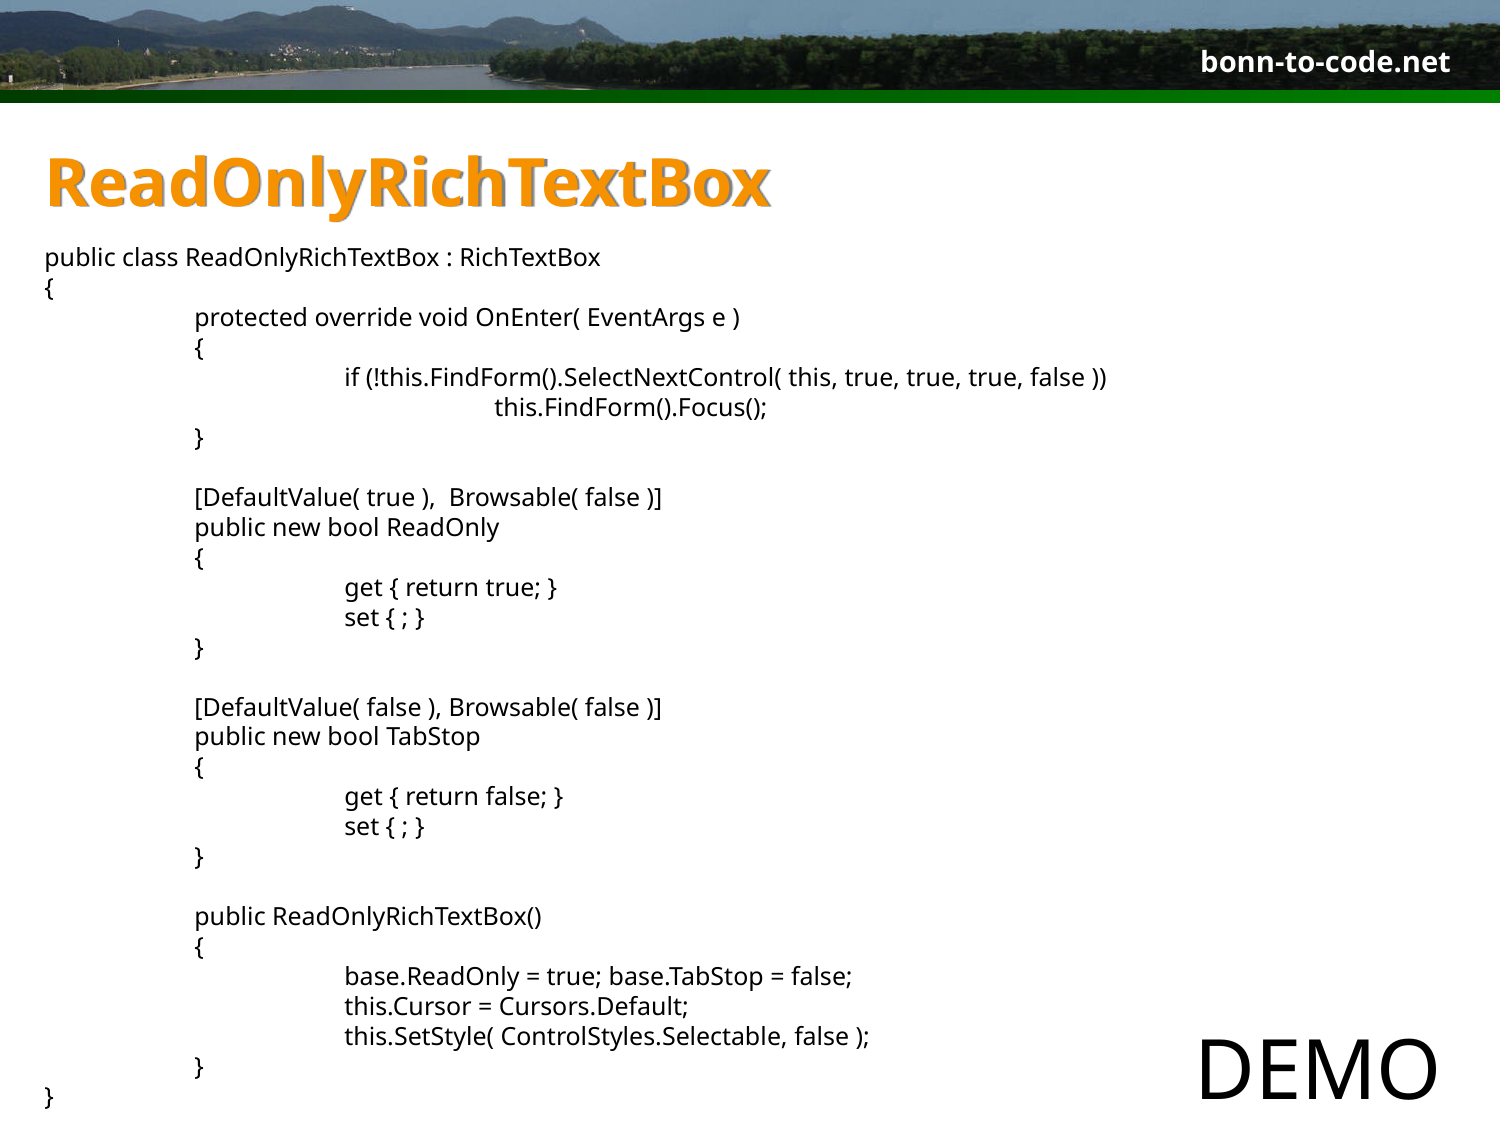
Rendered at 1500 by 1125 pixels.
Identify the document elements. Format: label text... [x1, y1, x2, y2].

picture [0, 0, 1500, 90]
text_box DEMO [1136, 1008, 1500, 1124]
list public class ReadOnlyRichTextBox : RichTextBox { protected override void OnEnter( EventArgs e ) { if (!this.FindForm().SelectNextControl( this, true, true, true, false )) this.FindForm().Focus(); } [DefaultValue( true ), Browsable( false )] public new bool ReadOnly { get { return true; } set { ; } } [DefaultValue( false ), Browsable( false )] public new bool TabStop { get { return false; } set { ; } } public ReadOnlyRichTextBox() { base.ReadOnly = true; base.TabStop = false; this.Cursor = Cursors.Default; this.SetStyle( ControlStyles.Selectable, false ); } } [29, 234, 1471, 1114]
title ReadOnlyRichTextBox [29, 101, 1471, 234]
